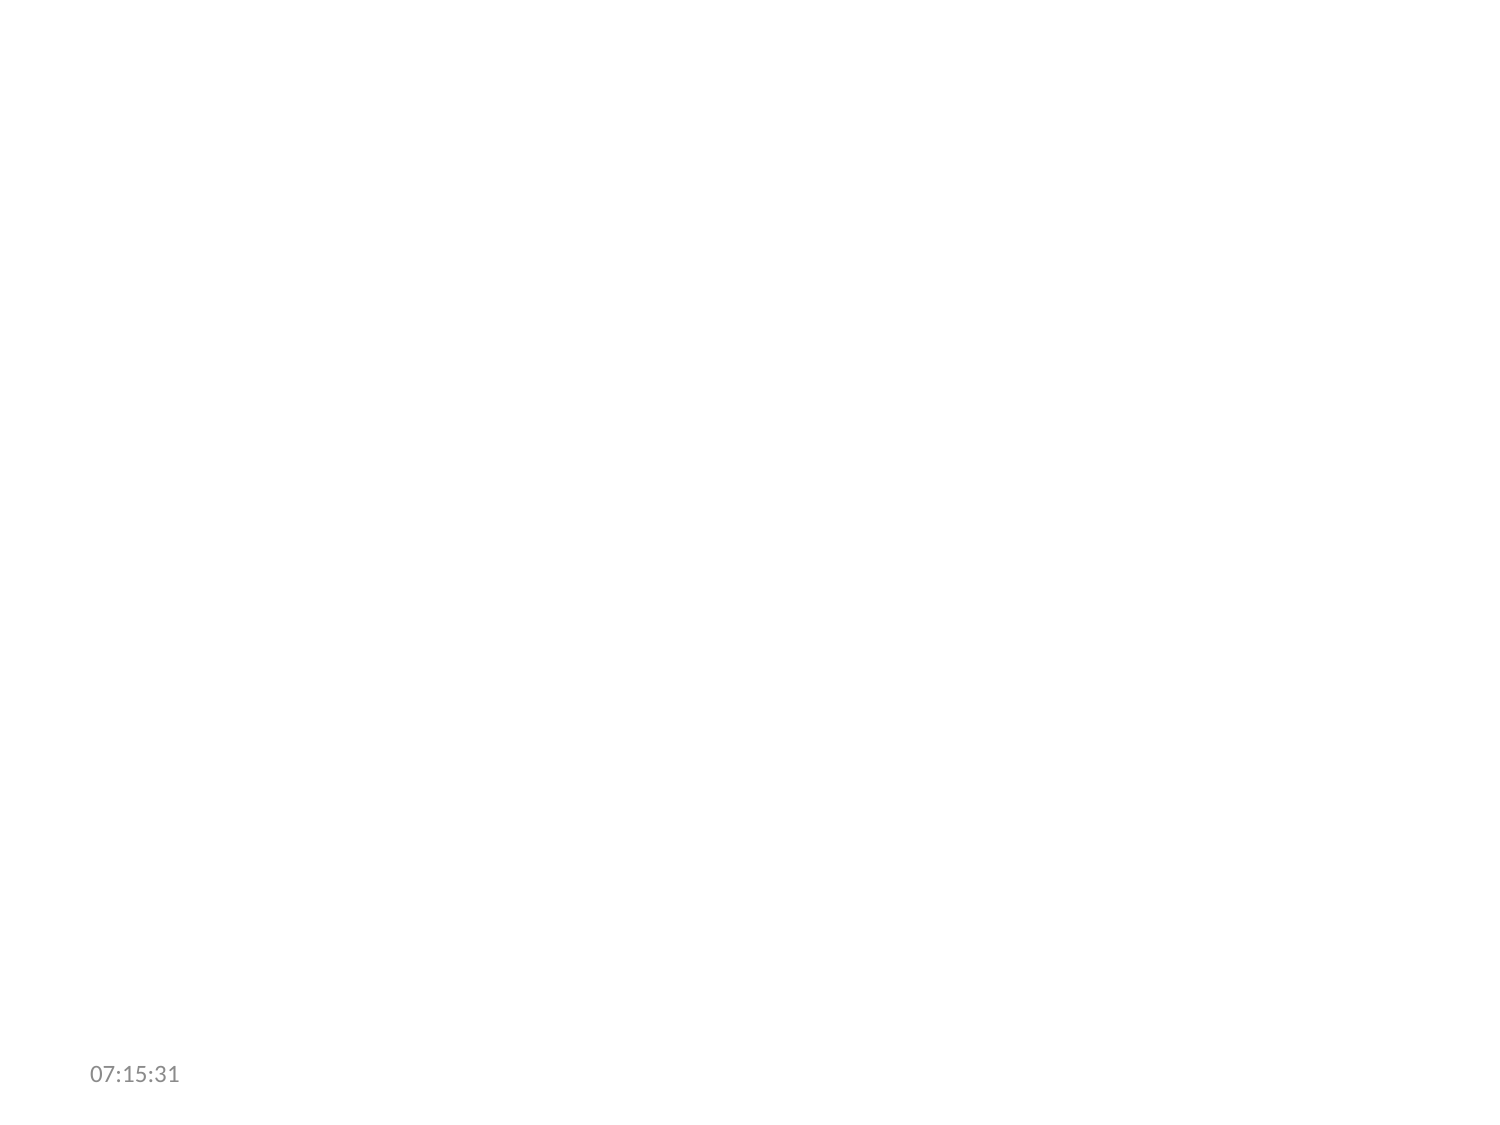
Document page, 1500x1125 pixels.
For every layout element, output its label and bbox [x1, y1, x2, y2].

slide_number [75, 1042, 425, 1103]
